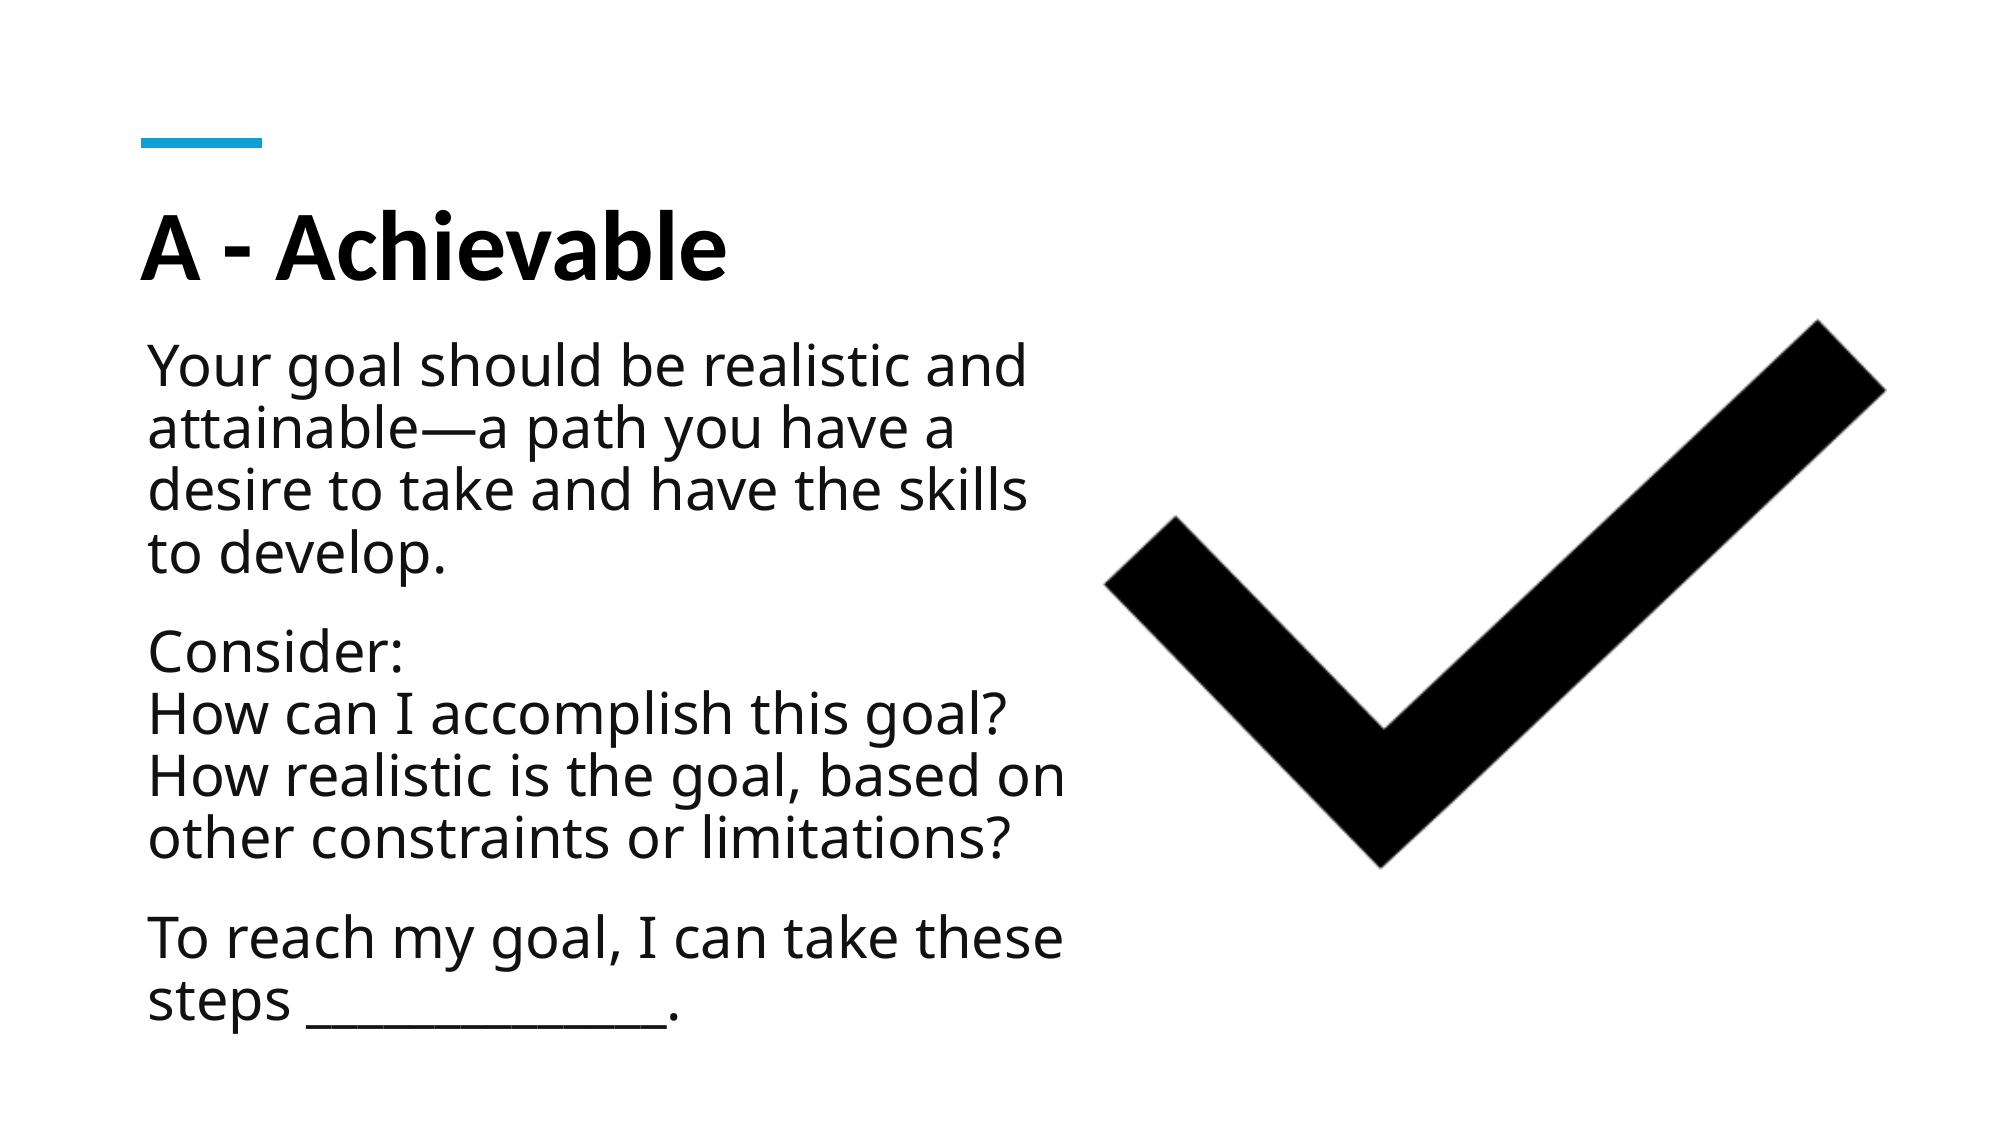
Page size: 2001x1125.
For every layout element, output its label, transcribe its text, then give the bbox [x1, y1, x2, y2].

title A - Achievable [124, 186, 871, 330]
picture [1088, 186, 1902, 1000]
list Your goal should be realistic and attainable—a path you have a desire to take and have the skills to develop. Consider: How can I accomplish this goal? How realistic is the goal, based on other constraints or limitations? To reach my goal, I can take these steps ______________. [132, 329, 1089, 1099]
